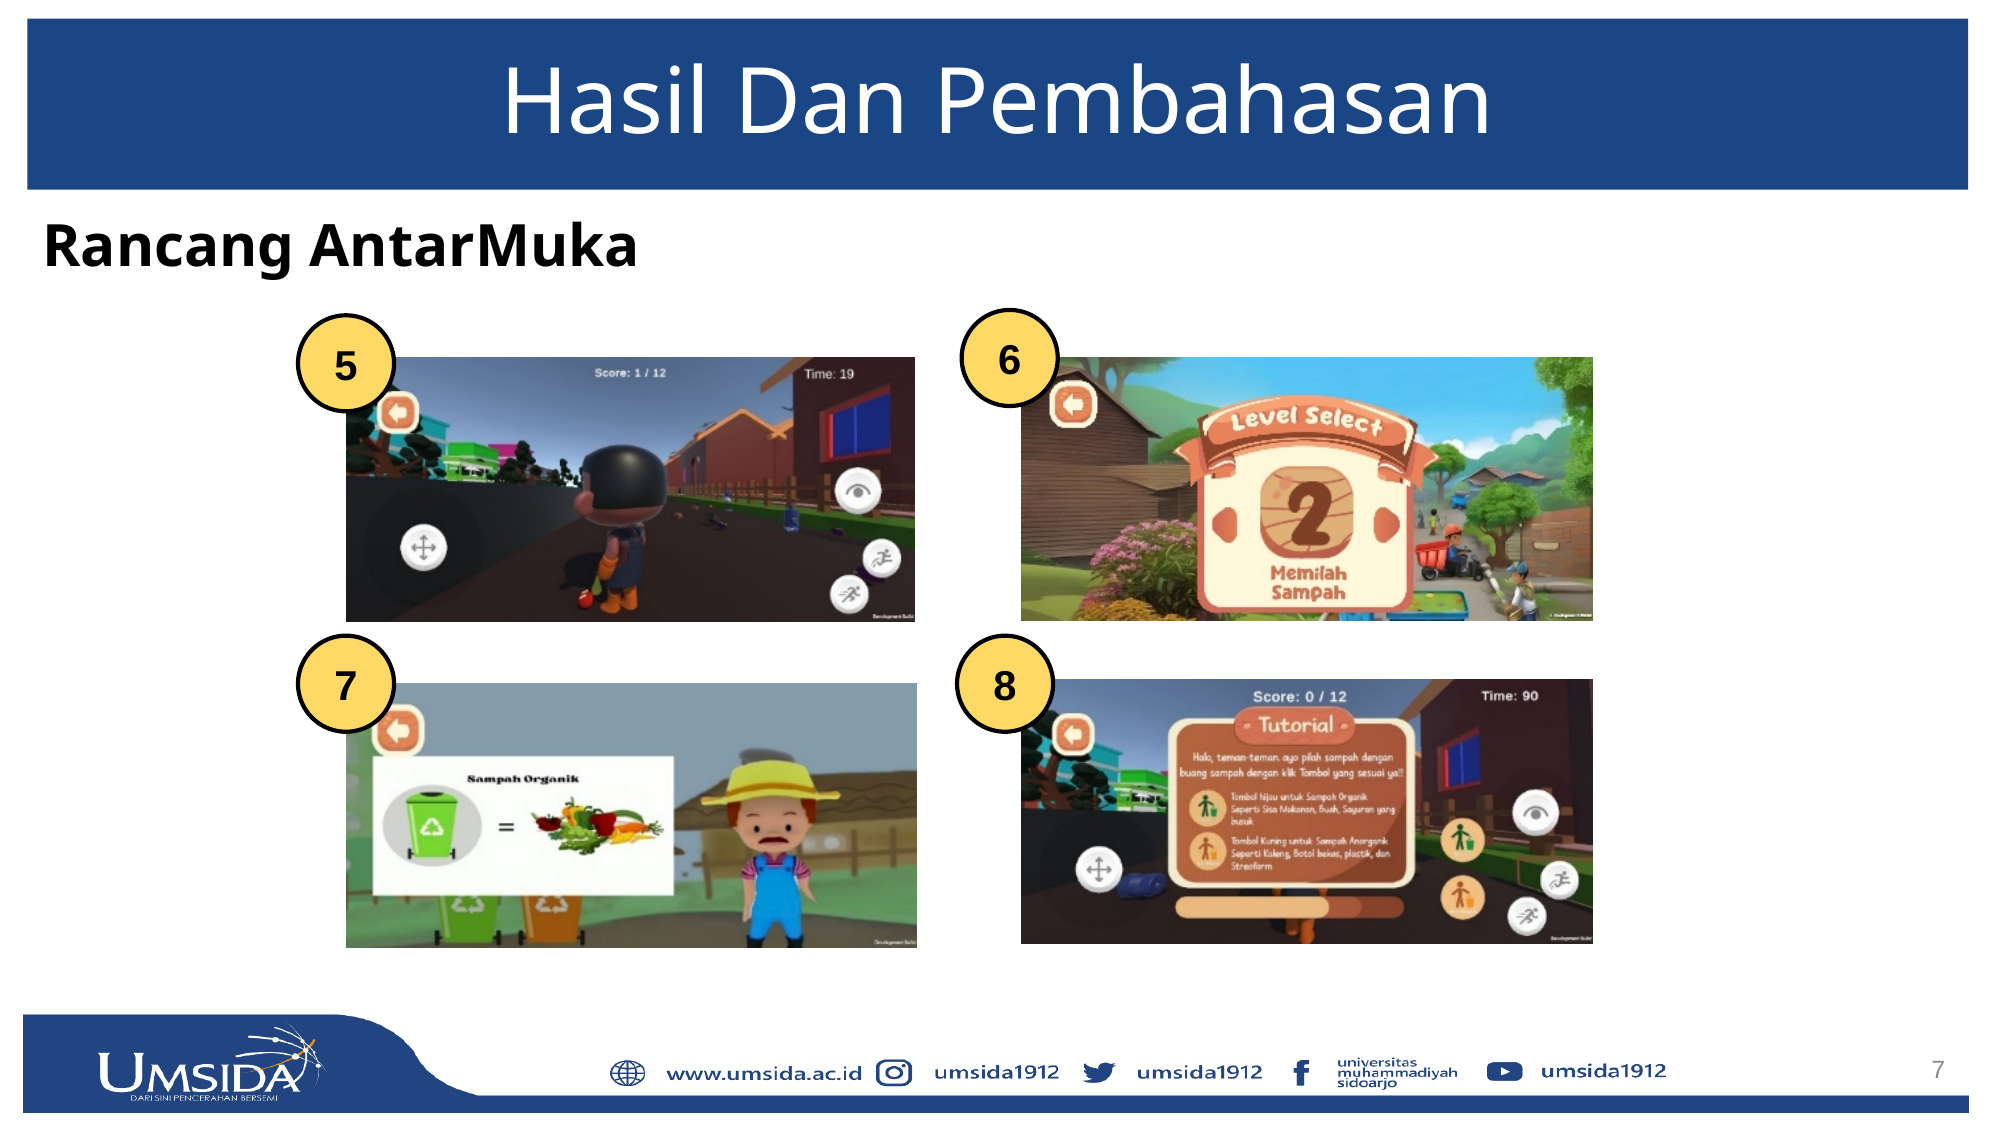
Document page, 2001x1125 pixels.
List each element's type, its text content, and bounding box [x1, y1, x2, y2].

text_box 7 [295, 633, 397, 734]
text_box 5 [295, 313, 396, 414]
picture [23, 18, 1969, 1113]
text_box Rancang AntarMuka [27, 200, 738, 299]
text_box 8 [954, 633, 1055, 734]
title Hasil Dan Pembahasan [27, 18, 1969, 190]
text_box 6 [959, 307, 1060, 409]
